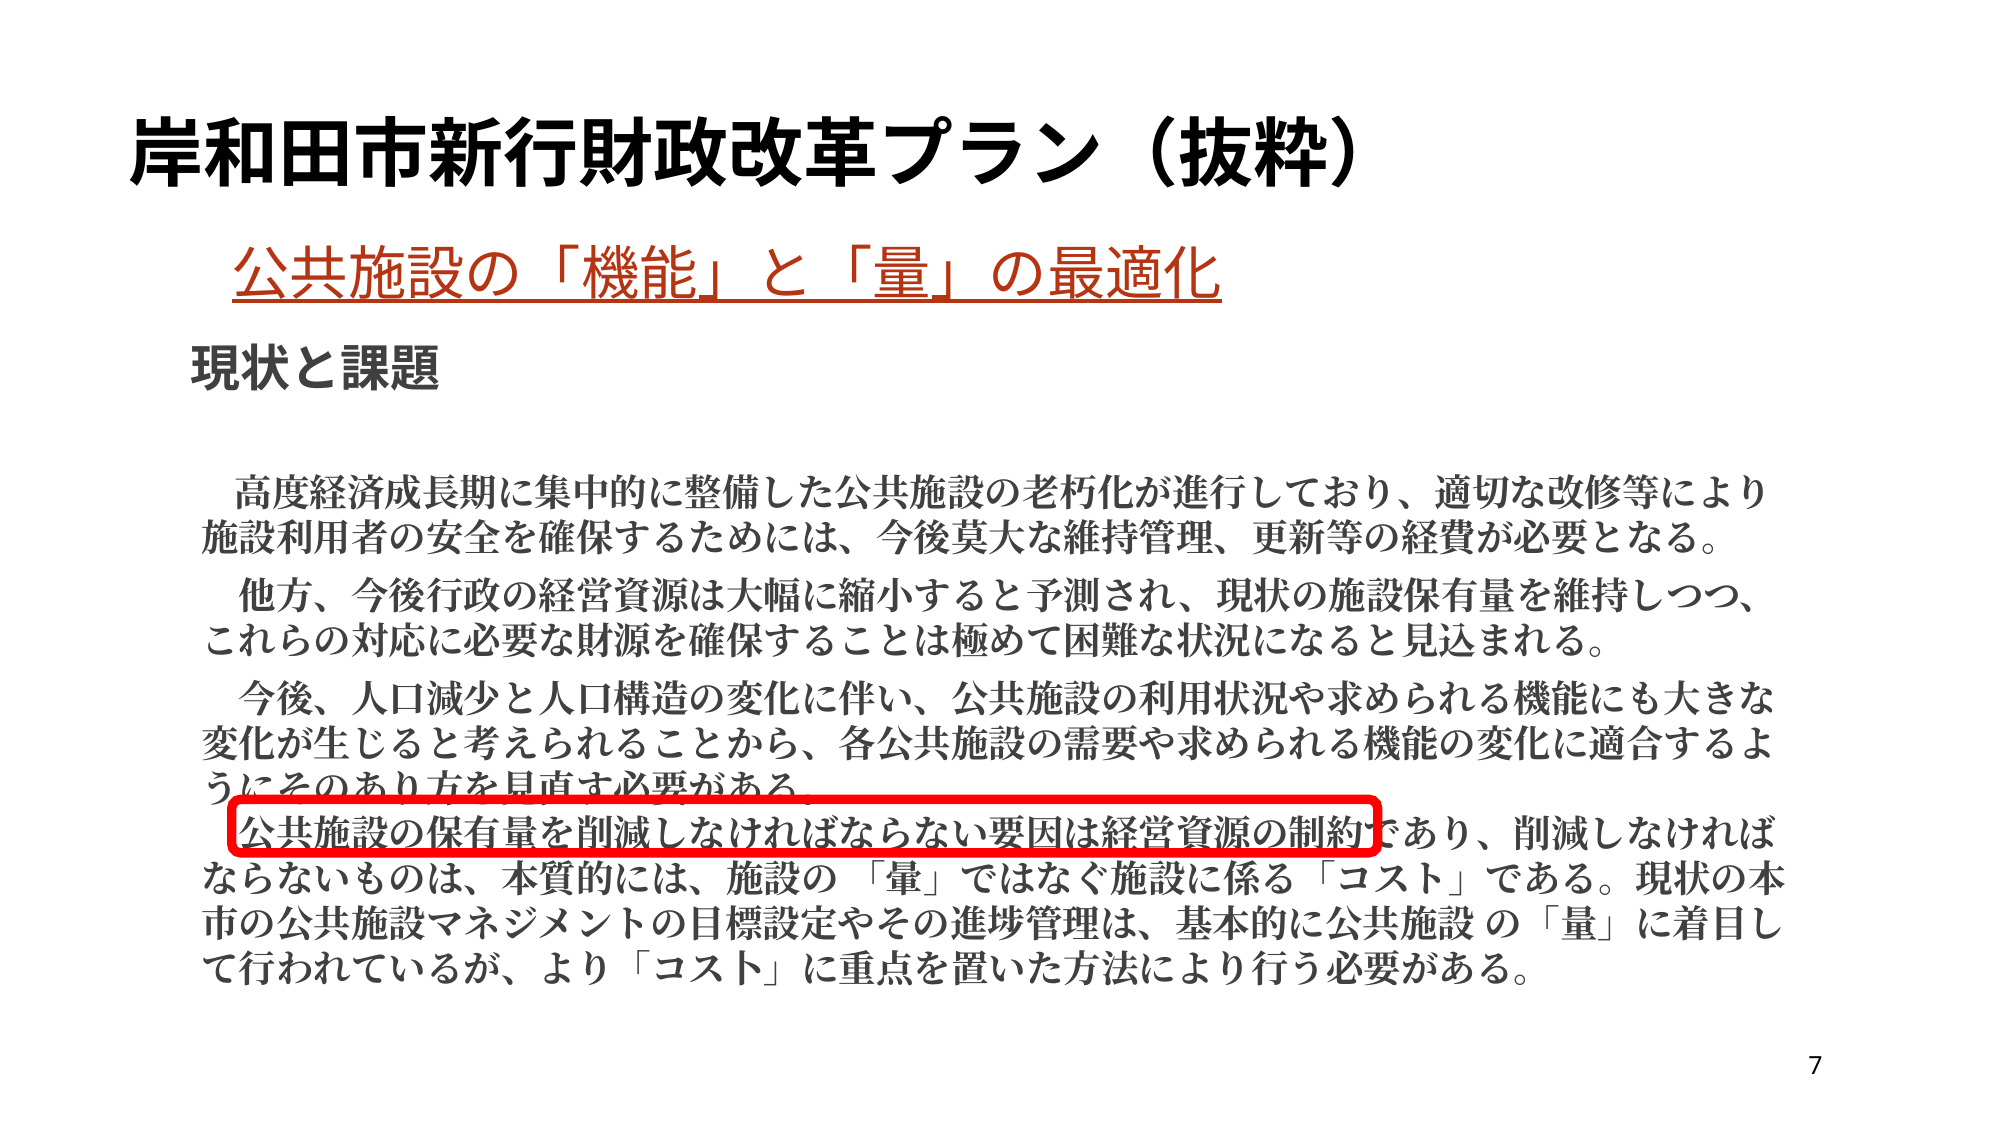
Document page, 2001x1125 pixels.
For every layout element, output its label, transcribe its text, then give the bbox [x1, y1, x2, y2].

text_box 高度経済成長期に集中的に整備した公共施設の老朽化が進行しており、適切な改修等により施設利用者の安全を確保するためには、今後莫大な維持管理、更新等の経費が必要となる。 他方、今後行政の経営資源は大幅に縮小すると予測され、現状の施設保有量を維持しつつ、これらの対応に必要な財源を確保することは極めて困難な状況になると見込まれる。 今後、人口減少と人口構造の変化に伴い、公共施設の利用状況や求められる機能にも大きな変化が生じると考えられることから、各公共施設の需要や求められる機能の変化に適合するようにそのあり方を見直す必要がある。 公共施設の保有量を削減しなければならない要因は経営資源の制約であり、削減しなければならないものは、本質的には、施設の 「暈」ではなぐ施設に係る「コスト」である。現状の本市の公共施設マネジメントの目標設定やその進埗管理は、基本的に公共施設 の「量」に着目して行われているが、より「コス卜」に重点を置いた方法により行う必要がある。 [201, 435, 1848, 1083]
text_box [230, 798, 1379, 854]
text_box 現状と課題 [136, 336, 1742, 374]
text_box 岸和田市新行財政改革プラン（抜粋） [114, 97, 1419, 203]
text_box 7 [1793, 1042, 1863, 1103]
text_box 公共施設の「機能」と「量」の最適化 [231, 236, 1646, 304]
